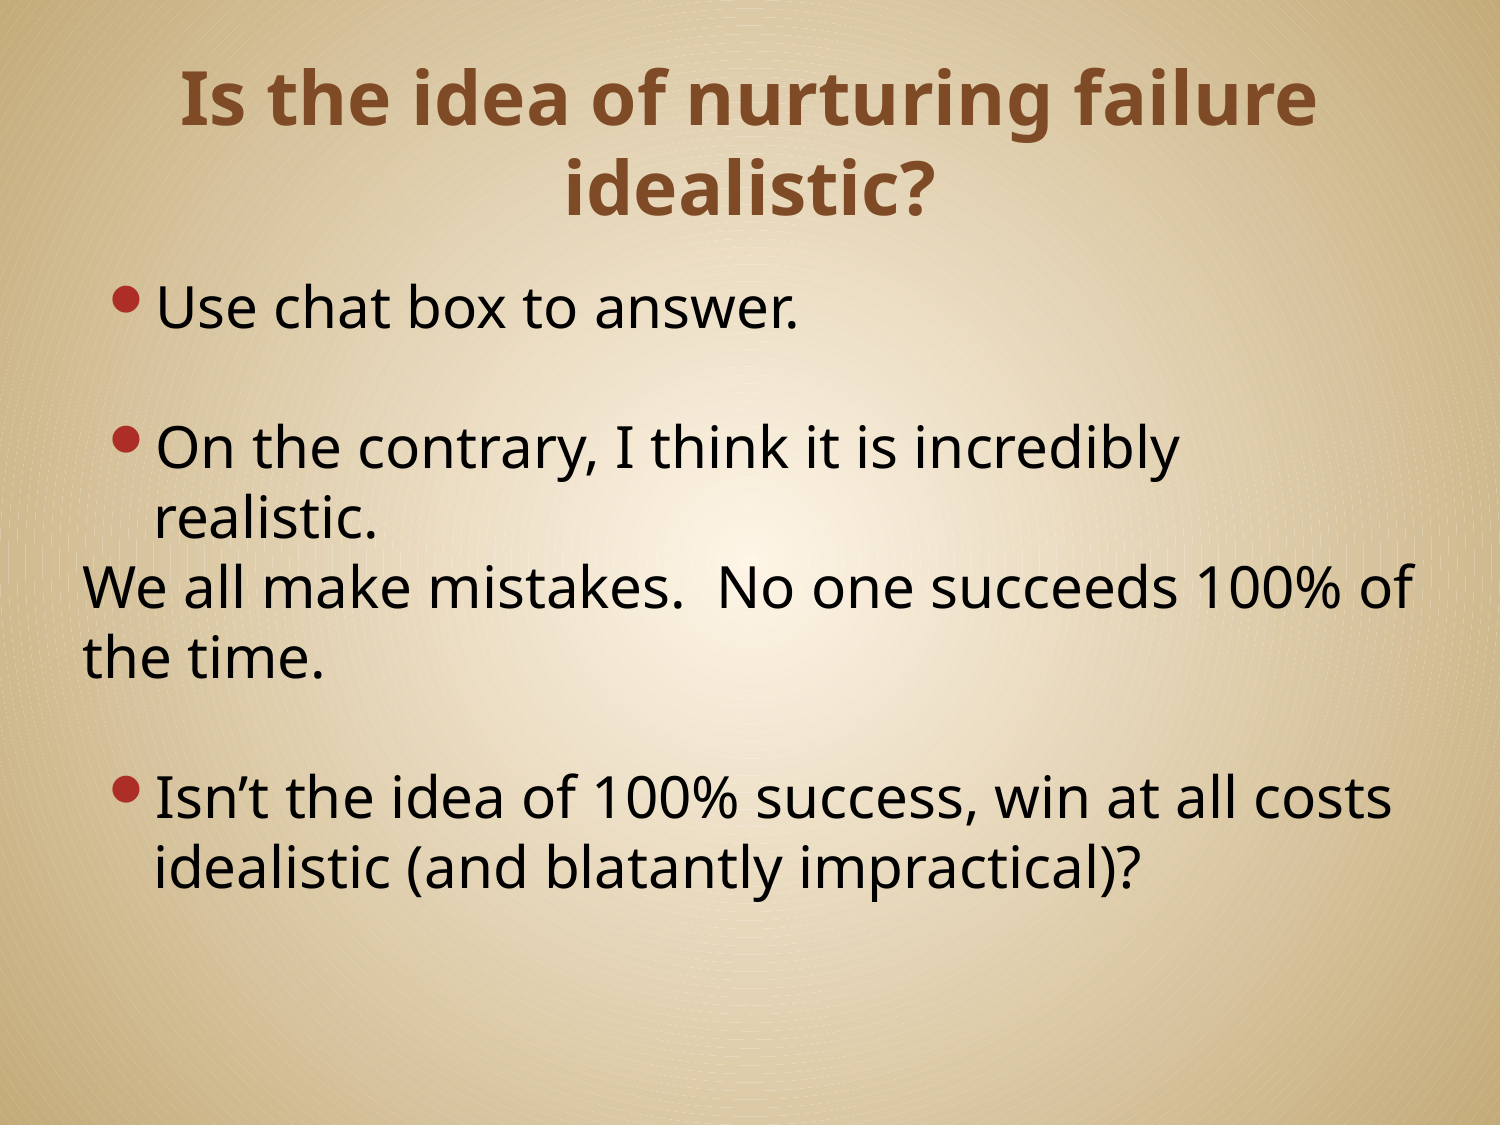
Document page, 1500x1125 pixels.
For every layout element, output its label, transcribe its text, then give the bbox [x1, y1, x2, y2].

title Is the idea of nurturing failure idealistic? [75, 50, 1425, 238]
list Use chat box to answer. On the contrary, I think it is incredibly realistic. We all make mistakes. No one succeeds 100% of the time. Isn’t the idea of 100% success, win at all costs idealistic (and blatantly impractical)? [74, 262, 1426, 1006]
